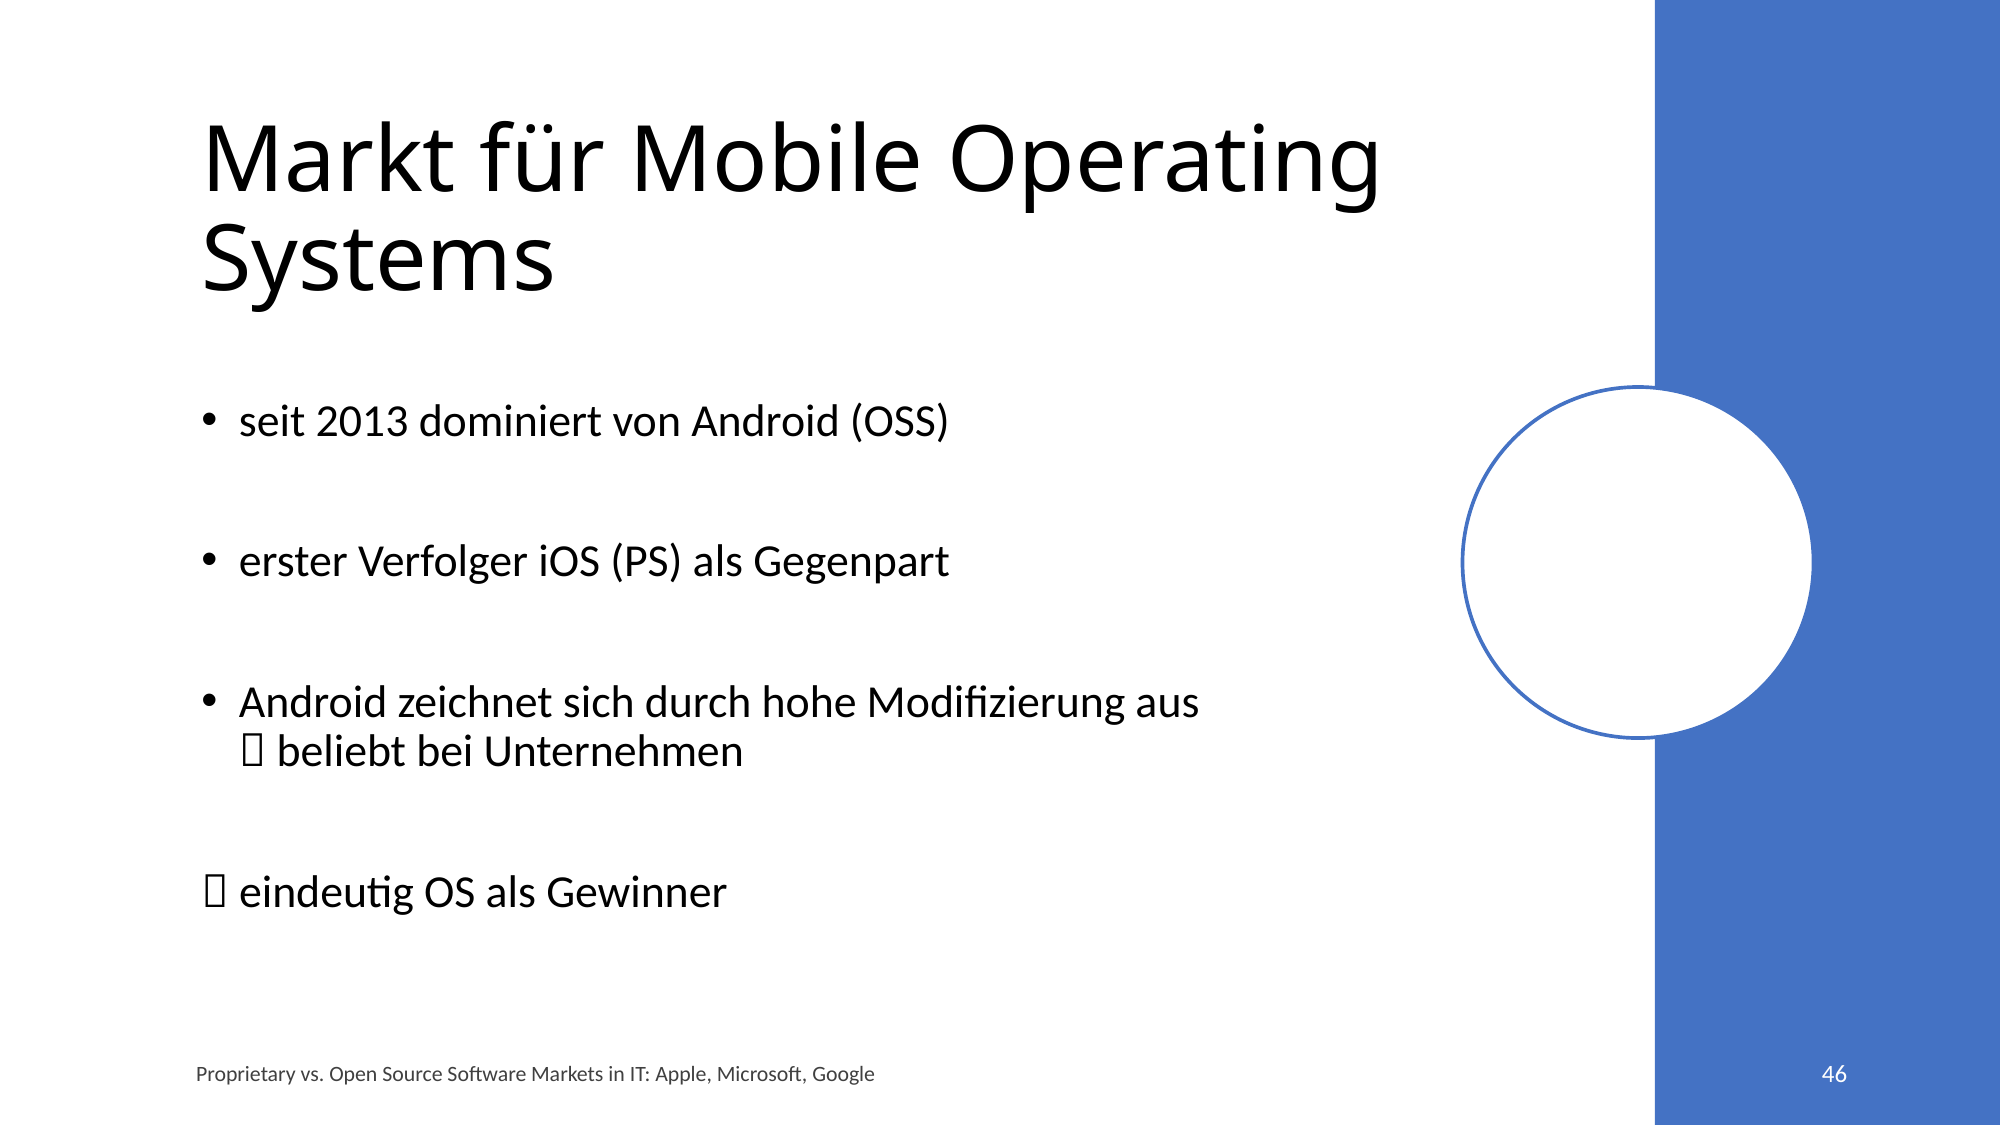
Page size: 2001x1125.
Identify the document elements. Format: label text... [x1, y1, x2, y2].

text_box [1461, 385, 1815, 740]
title Markt für Mobile Operating Systems [186, 102, 1413, 321]
slide_number 46 [1696, 1042, 1863, 1103]
text_box [1654, 0, 2000, 1125]
list seit 2013 dominiert von Android (OSS) erster Verfolger iOS (PS) als Gegenpart Android zeichnet sich durch hohe Modifizierung aus  beliebt bei Unternehmen  eindeutig OS als Gewinner [186, 373, 1248, 940]
footer Proprietary vs. Open Source Software Markets in IT: Apple, Microsoft, Google [181, 1042, 984, 1103]
